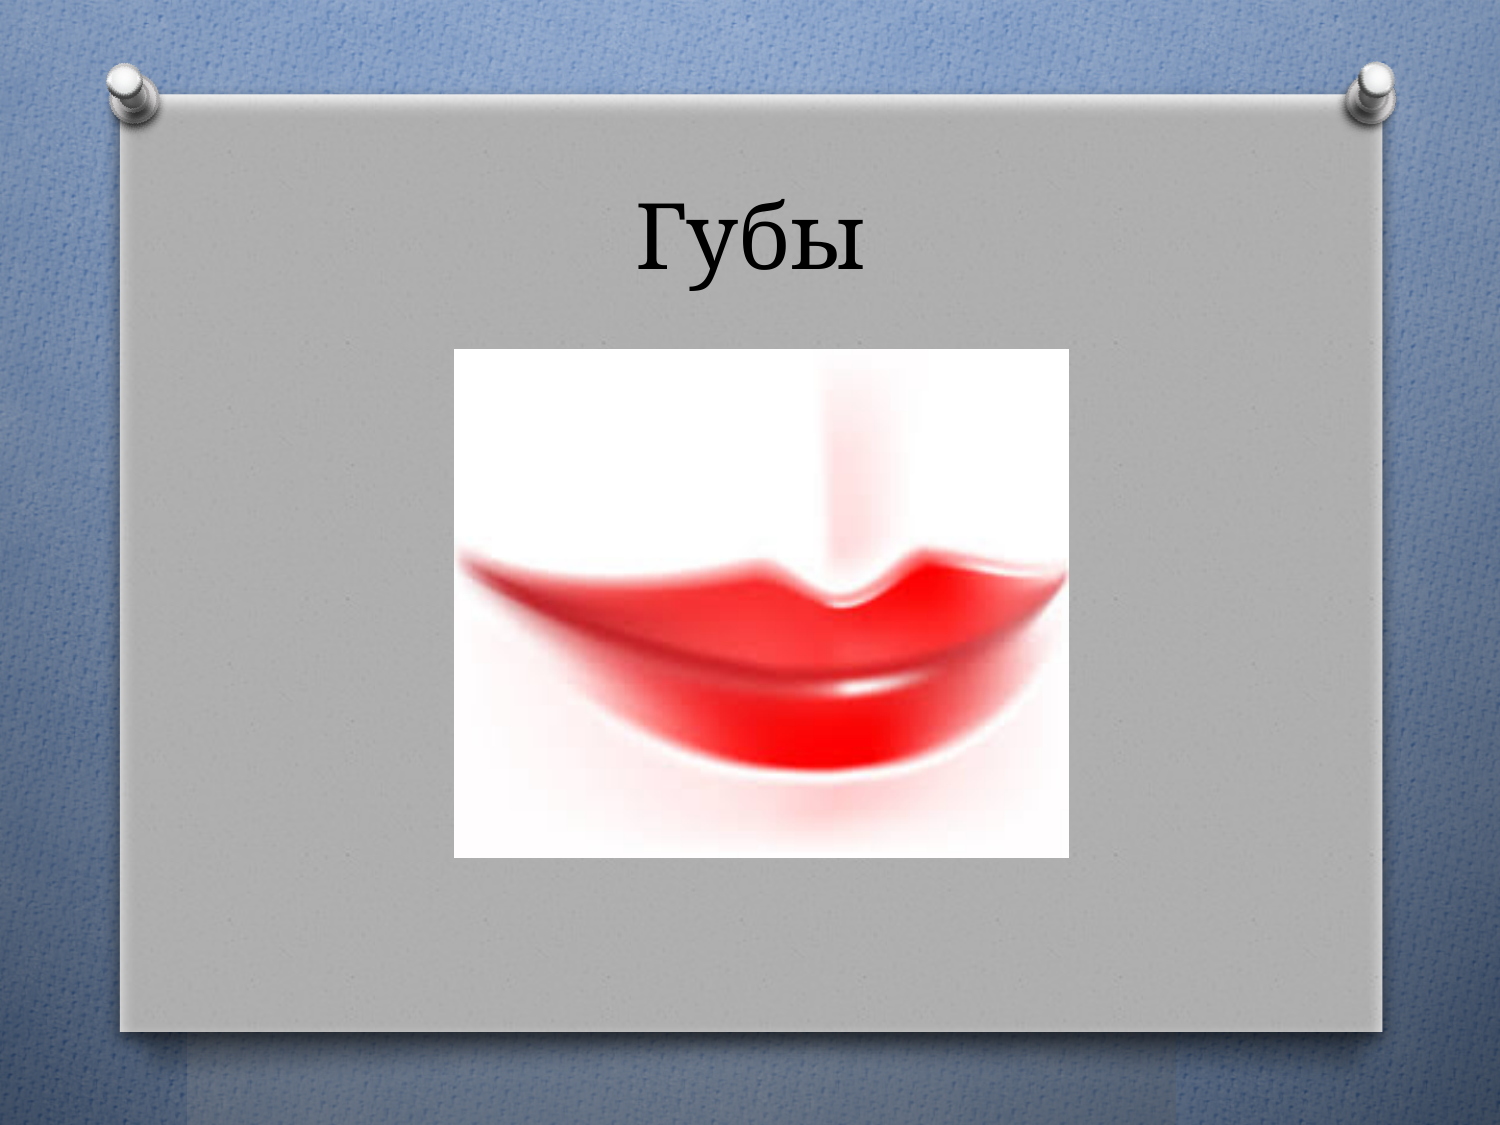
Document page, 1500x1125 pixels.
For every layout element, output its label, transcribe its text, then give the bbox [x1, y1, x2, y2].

title Губы [179, 134, 1323, 332]
picture [1317, 35, 1439, 156]
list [454, 349, 1070, 859]
picture [75, 29, 198, 153]
